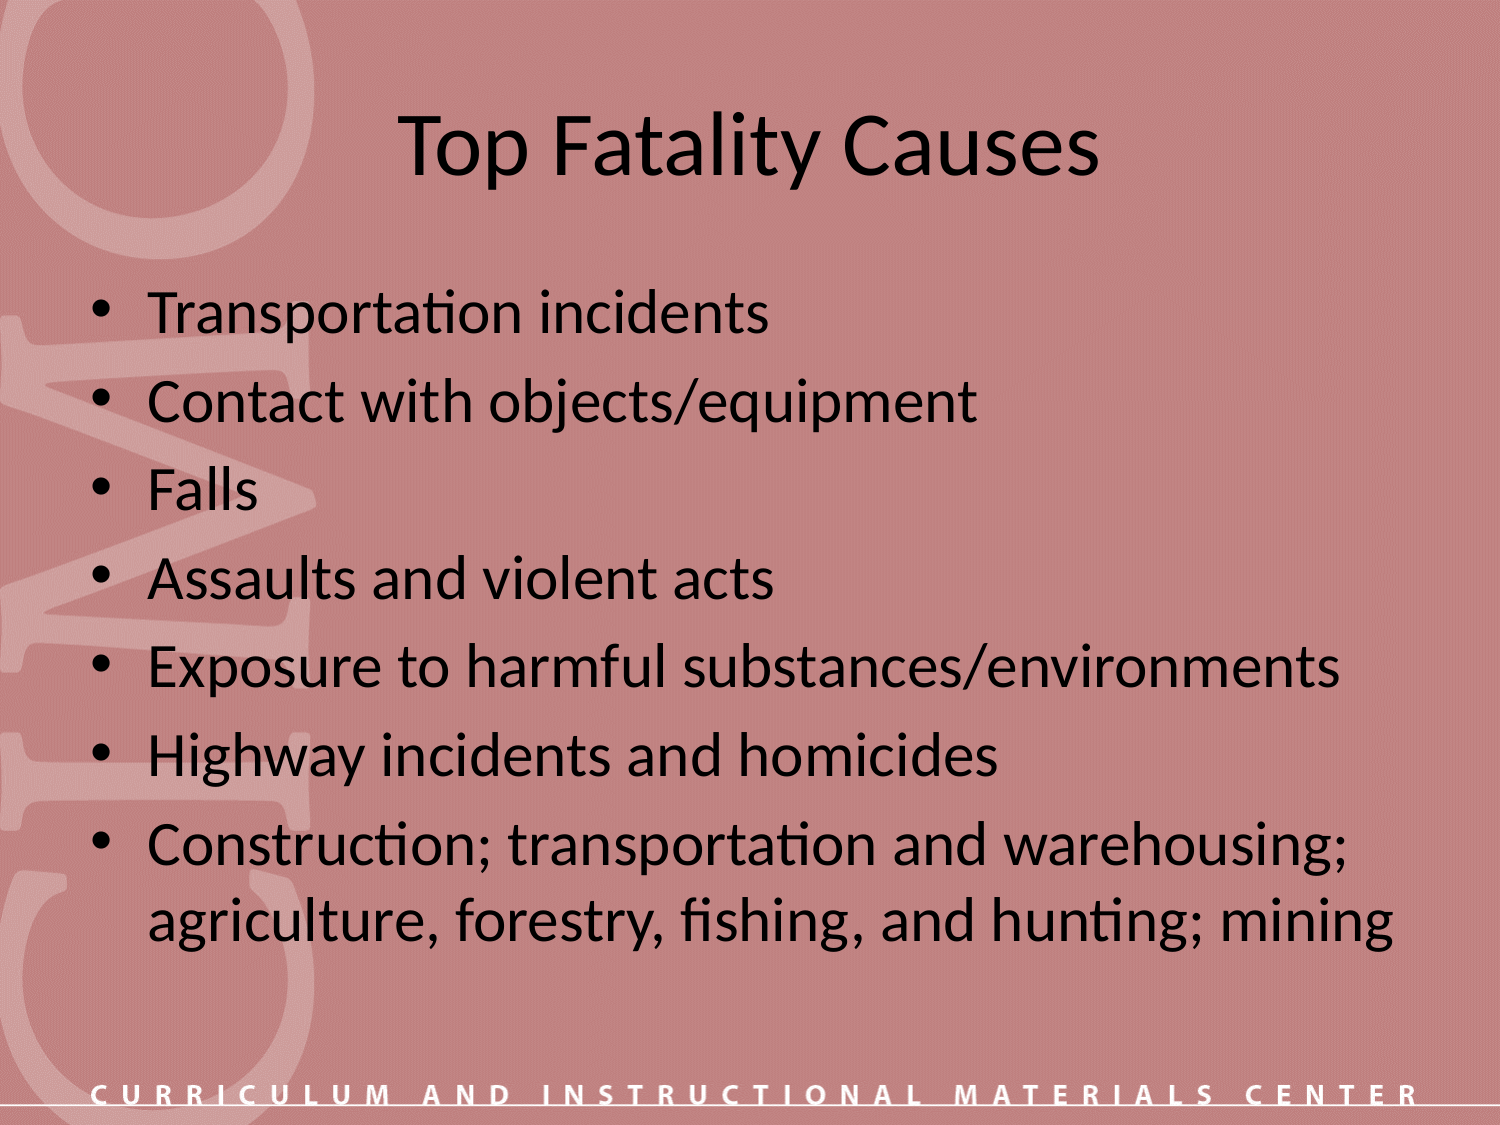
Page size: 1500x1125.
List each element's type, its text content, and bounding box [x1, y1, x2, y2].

list Transportation incidents Contact with objects/equipment Falls Assaults and violent acts Exposure to harmful substances/environments Highway incidents and homicides Construction; transportation and warehousing; agriculture, forestry, fishing, and hunting; mining [75, 262, 1425, 1005]
title Top Fatality Causes [75, 45, 1425, 233]
